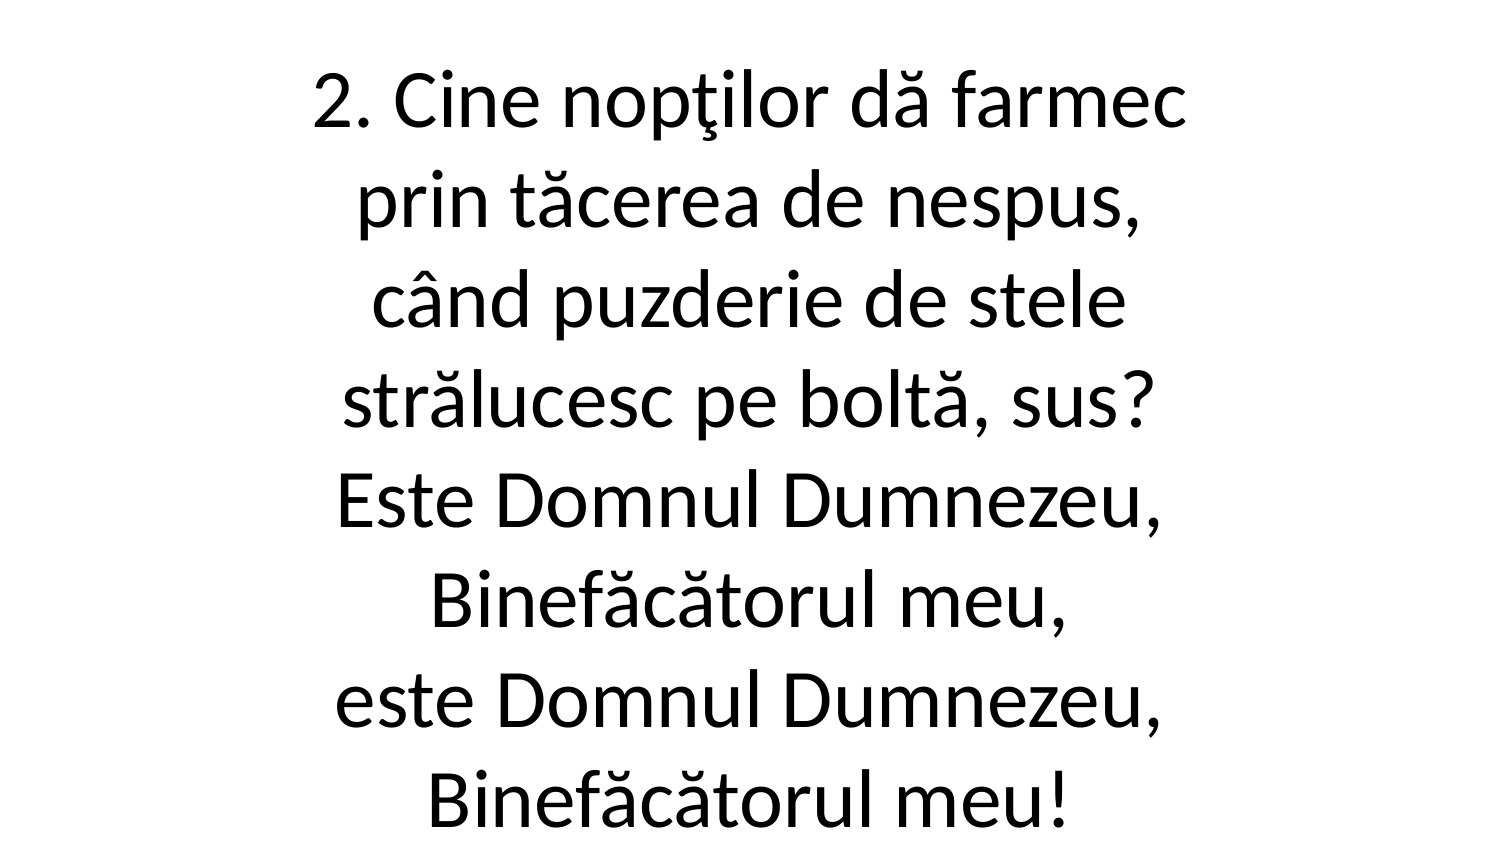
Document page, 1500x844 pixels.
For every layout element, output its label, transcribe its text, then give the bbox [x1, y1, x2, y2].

text_box 2. Cine nopţilor dă farmec prin tăcerea de nespus, când puzderie de stele strălucesc pe boltă, sus? Este Domnul Dumnezeu, Binefăcătorul meu, este Domnul Dumnezeu, Binefăcătorul meu! [296, 0, 1204, 844]
